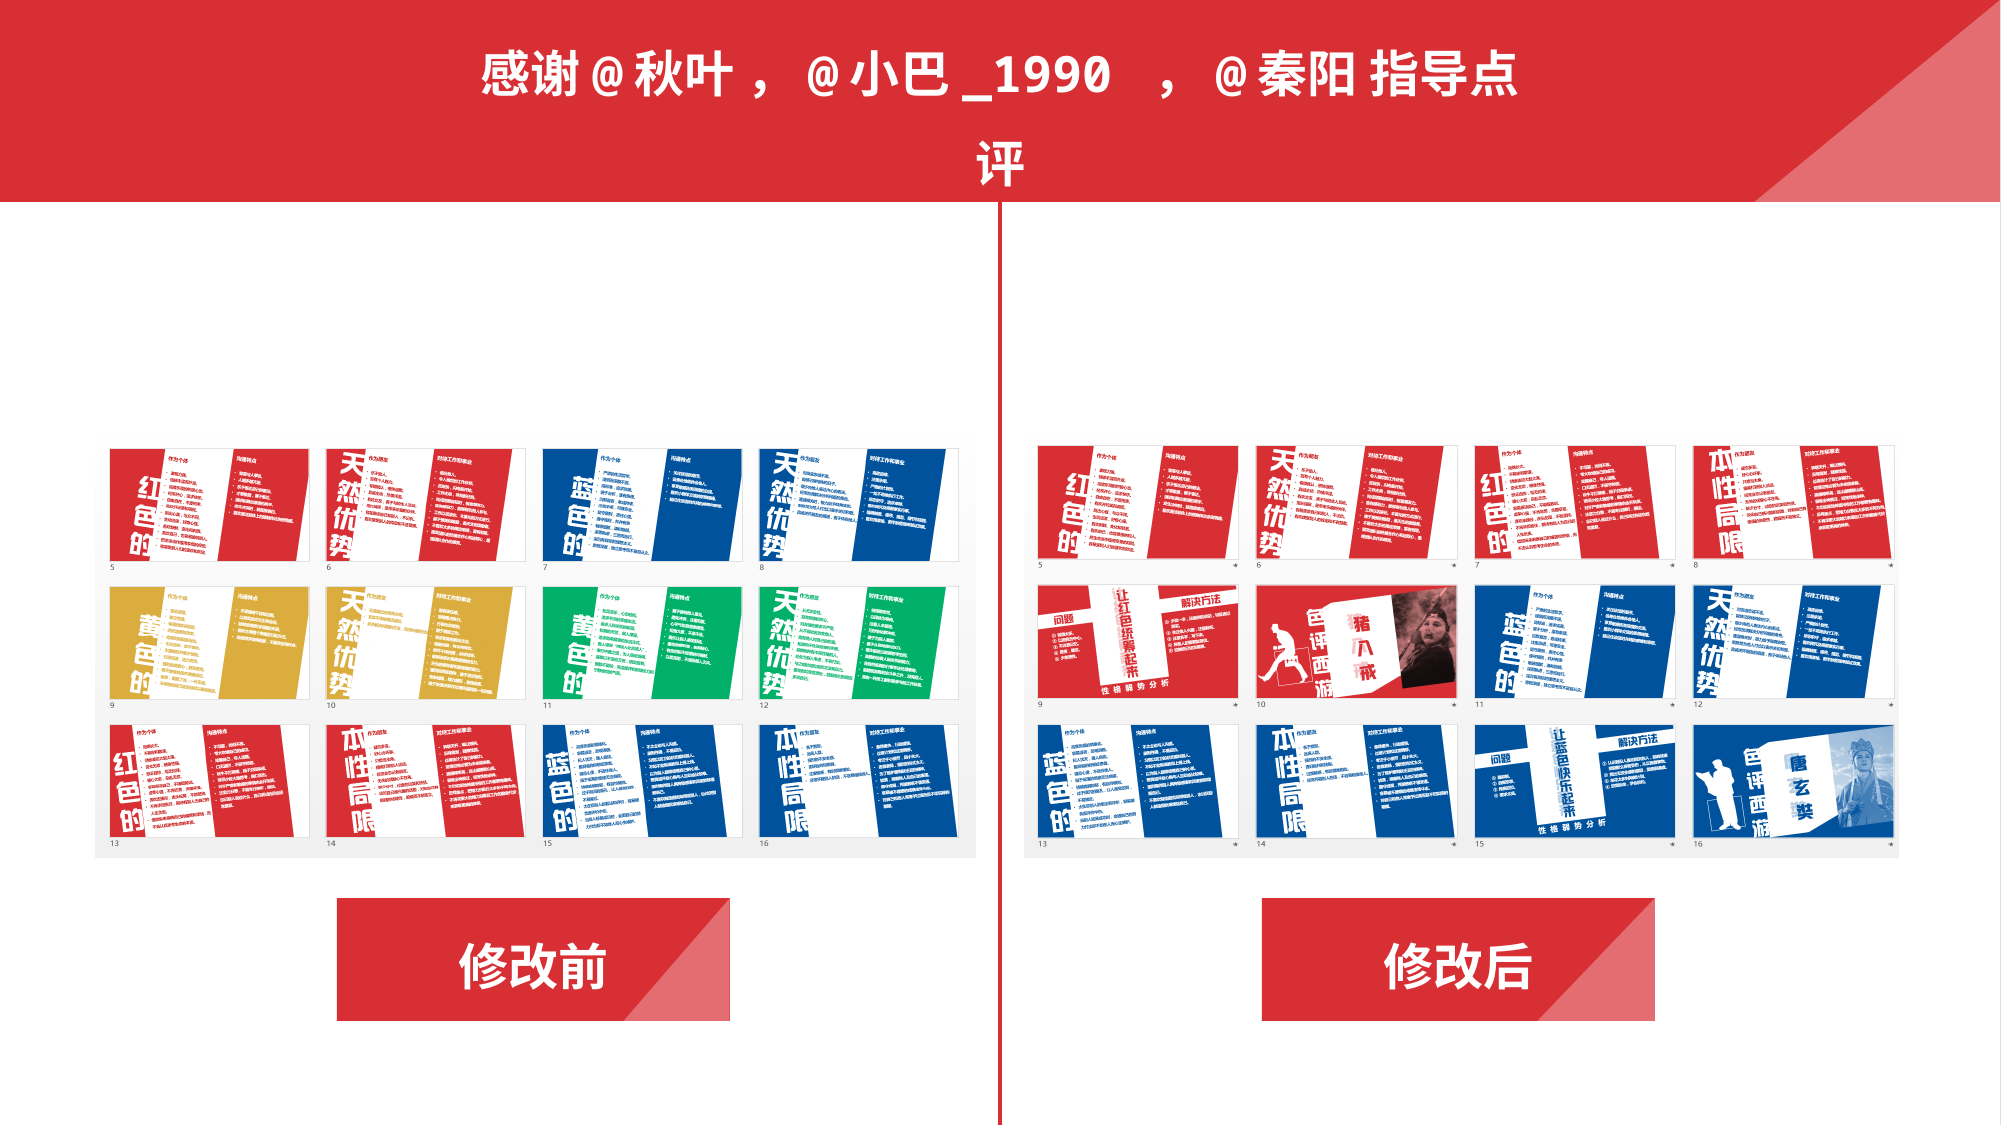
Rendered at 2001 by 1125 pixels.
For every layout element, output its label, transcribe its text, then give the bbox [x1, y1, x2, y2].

text_box 感谢@秋叶 ，@小巴_1990 ，@秦阳 指导点评 #和秋叶一起学PPT#我在网易云课堂等你 [450, 5, 1550, 290]
picture [1024, 435, 1899, 858]
text_box [0, 203, 998, 1125]
picture [95, 435, 976, 858]
text_box [1002, 203, 2000, 1125]
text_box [1261, 898, 1655, 1021]
text_box [1751, 0, 2000, 204]
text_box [336, 898, 730, 1021]
text_box [0, 0, 1997, 203]
